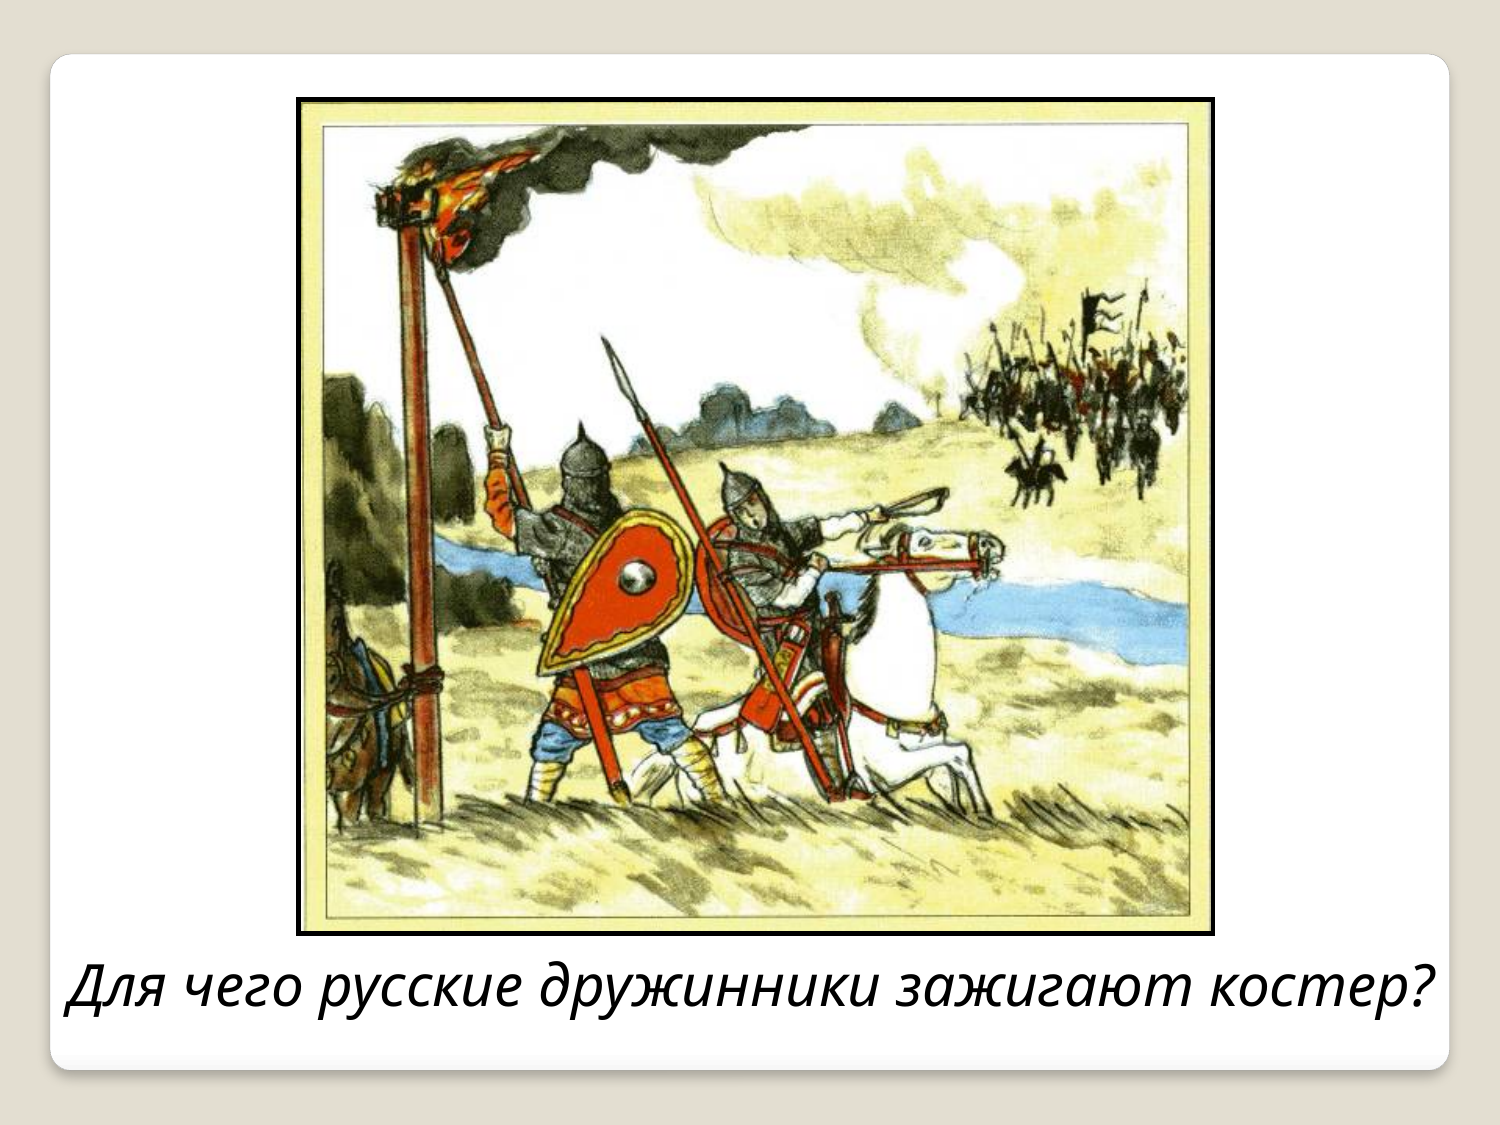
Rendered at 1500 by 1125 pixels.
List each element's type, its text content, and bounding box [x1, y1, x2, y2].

picture [300, 101, 1211, 932]
text_box Для чего русские дружинники зажигают костер? [53, 940, 1451, 1026]
